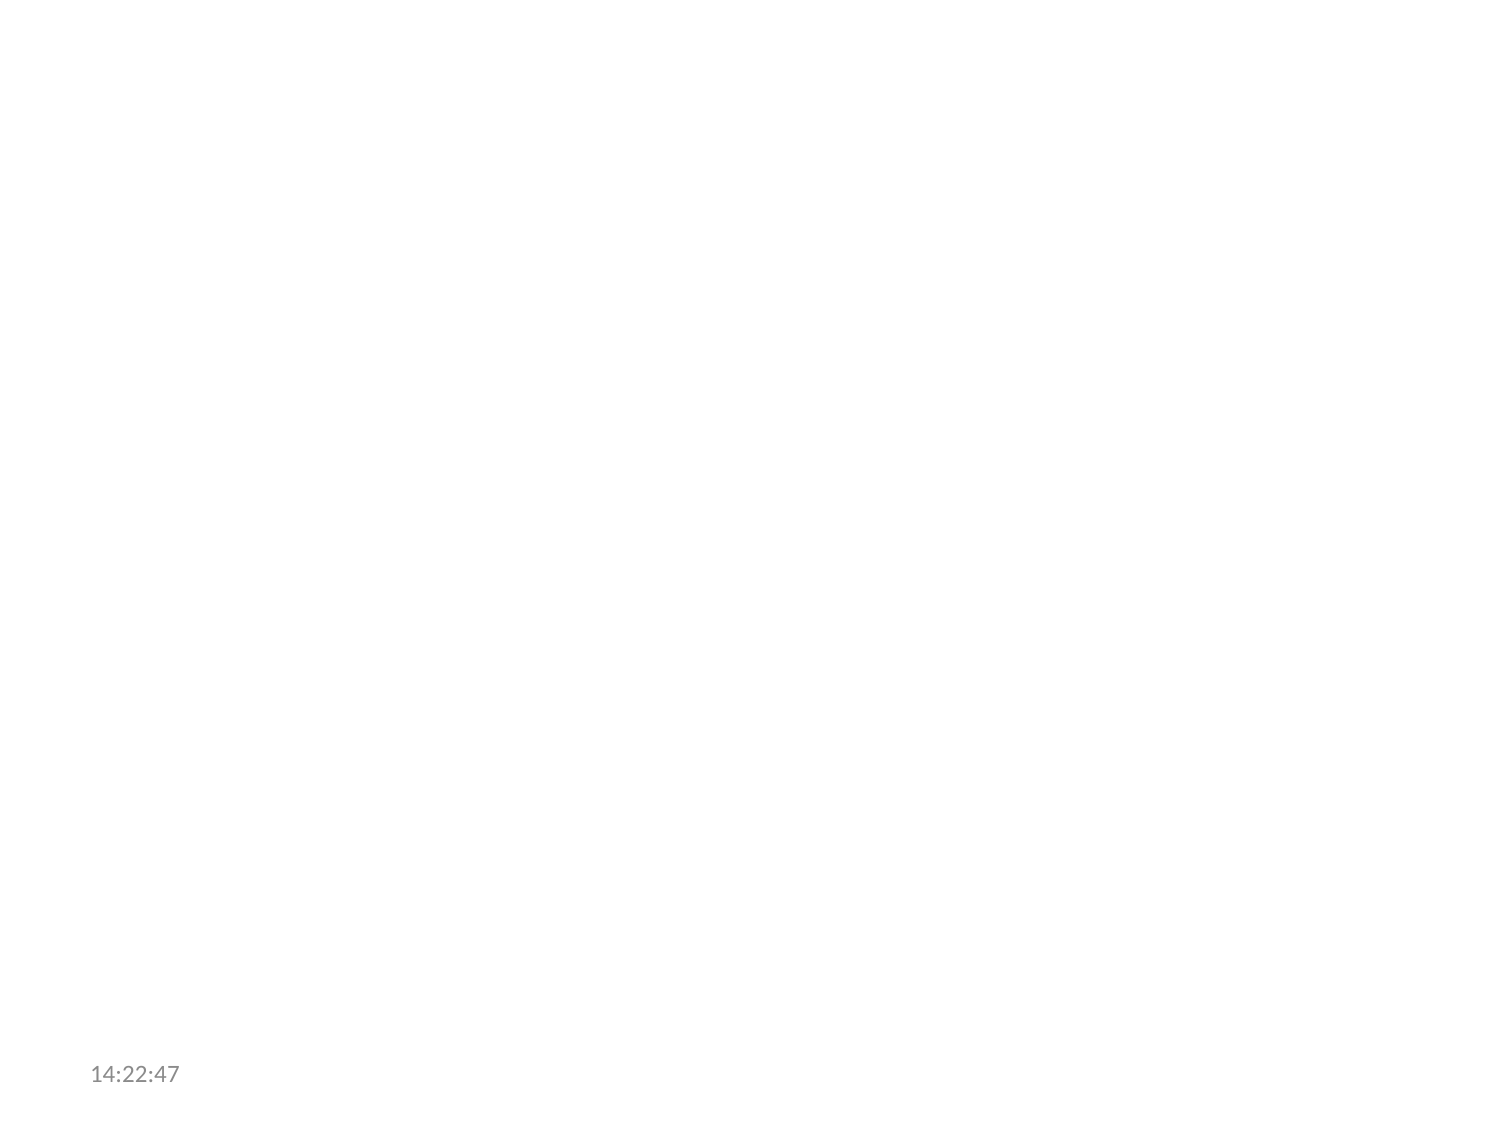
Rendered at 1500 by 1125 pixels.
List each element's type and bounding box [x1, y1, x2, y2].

slide_number [75, 1042, 425, 1103]
